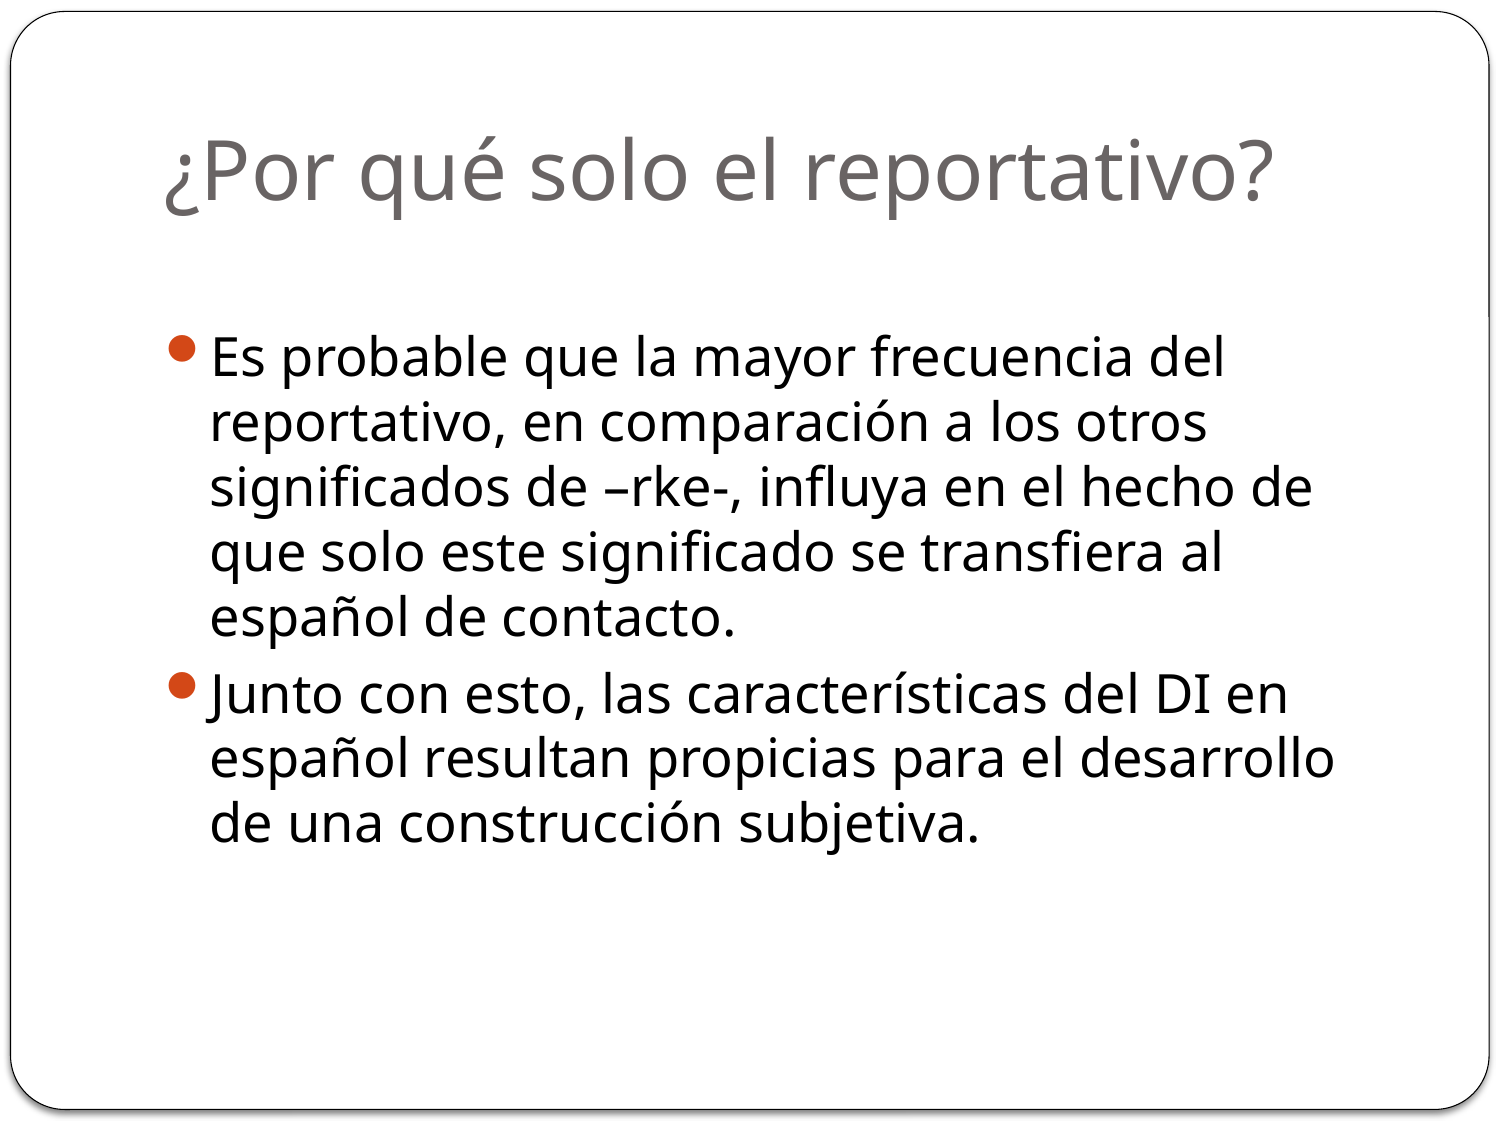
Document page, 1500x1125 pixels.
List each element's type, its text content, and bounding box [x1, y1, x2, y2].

list Es probable que la mayor frecuencia del reportativo, en comparación a los otros significados de –rke-, influya en el hecho de que solo este significado se transfiera al español de contacto. Junto con esto, las características del DI en español resultan propicias para el desarrollo de una construcción subjetiva. [150, 237, 1425, 988]
title ¿Por qué solo el reportativo? [150, 45, 1425, 233]
